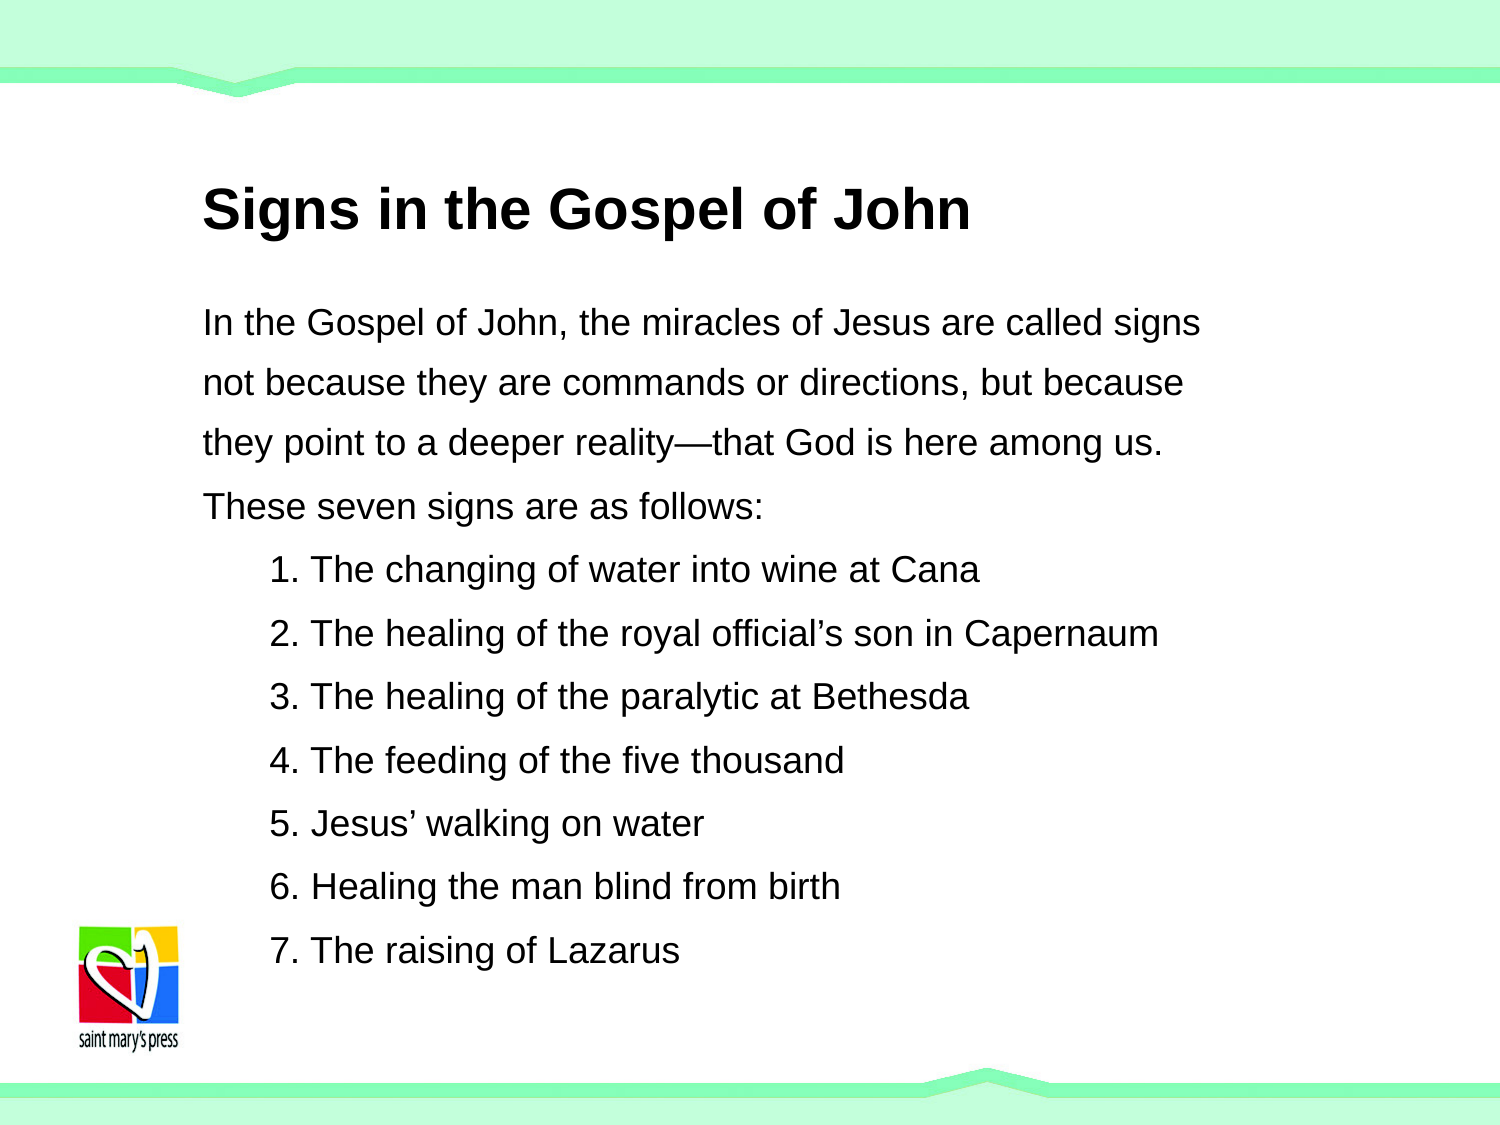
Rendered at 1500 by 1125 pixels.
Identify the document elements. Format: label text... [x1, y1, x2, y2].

list In the Gospel of John, the miracles of Jesus are called signs not because they are commands or directions, but because they point to a deeper reality—that God is here among us. These seven signs are as follows: 1. The changing of water into wine at Cana 2. The healing of the royal official’s son in Capernaum 3. The healing of the paralytic at Bethesda 4. The feeding of the five thousand 5. Jesus’ walking on water 6. Healing the man blind from birth 7. The raising of Lazarus [187, 275, 1350, 993]
picture [0, 0, 1500, 1125]
title Signs in the Gospel of John [187, 162, 1437, 250]
